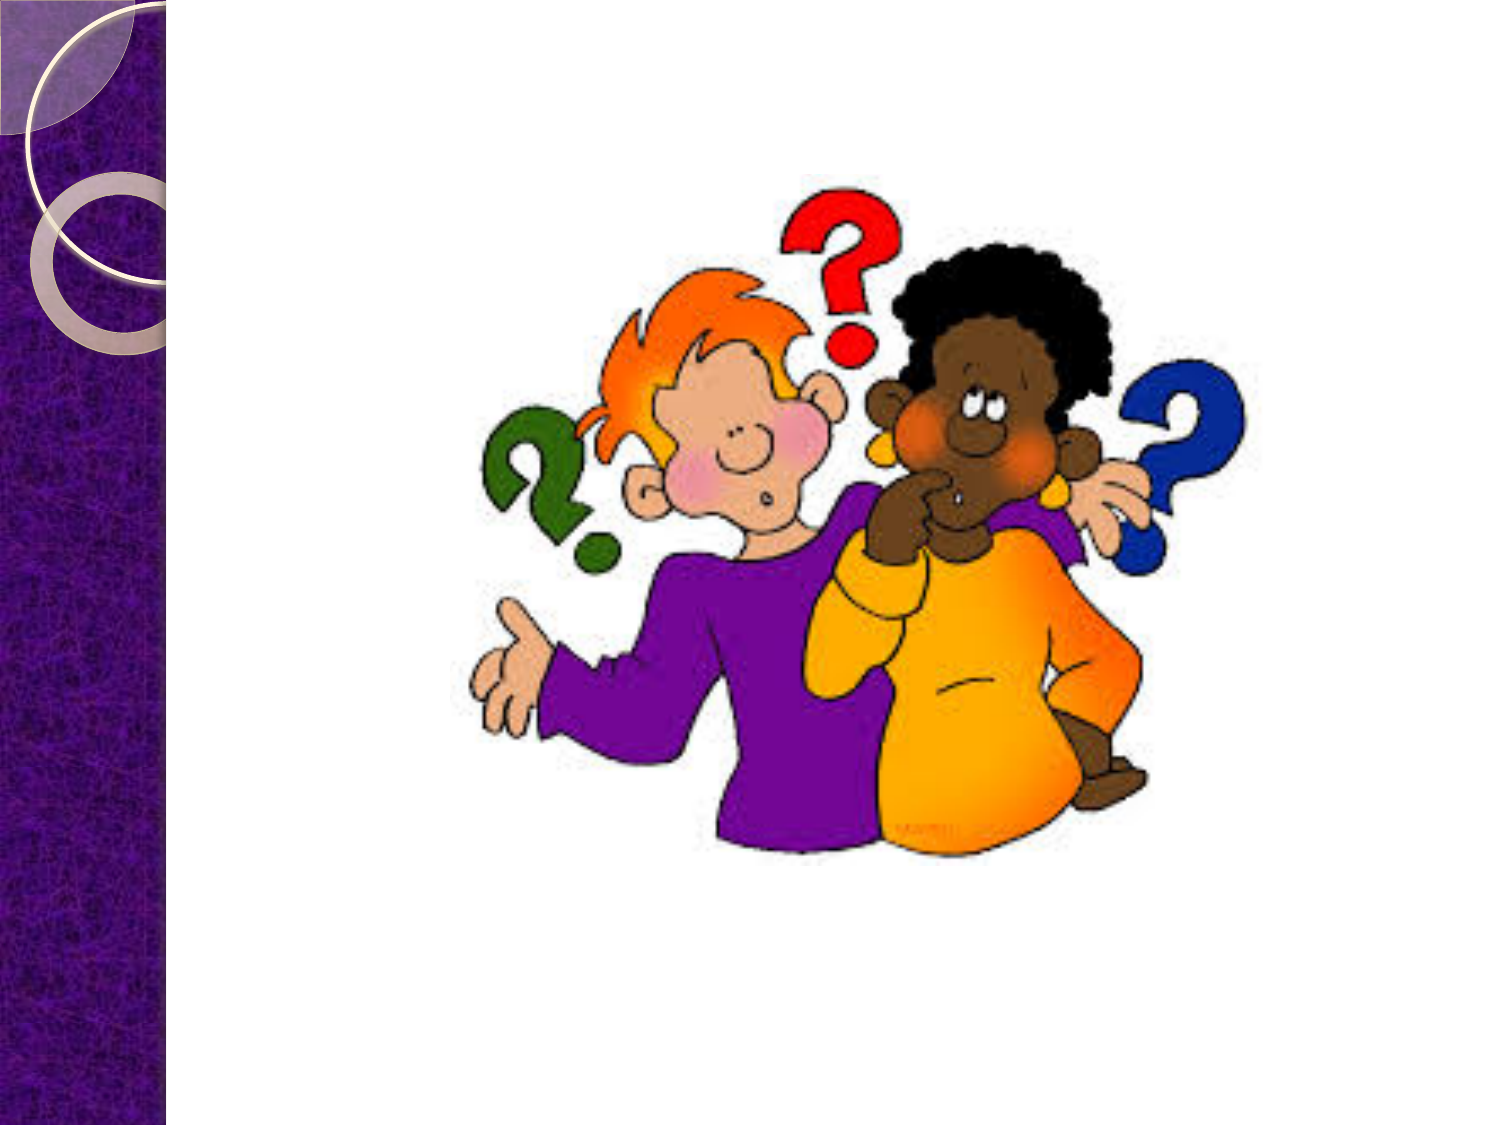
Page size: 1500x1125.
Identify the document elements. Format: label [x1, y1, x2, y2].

picture [53, 241, 160, 332]
picture [62, 195, 160, 280]
picture [32, 13, 160, 207]
picture [136, 0, 164, 4]
picture [449, 174, 1287, 866]
picture [0, 134, 166, 1125]
